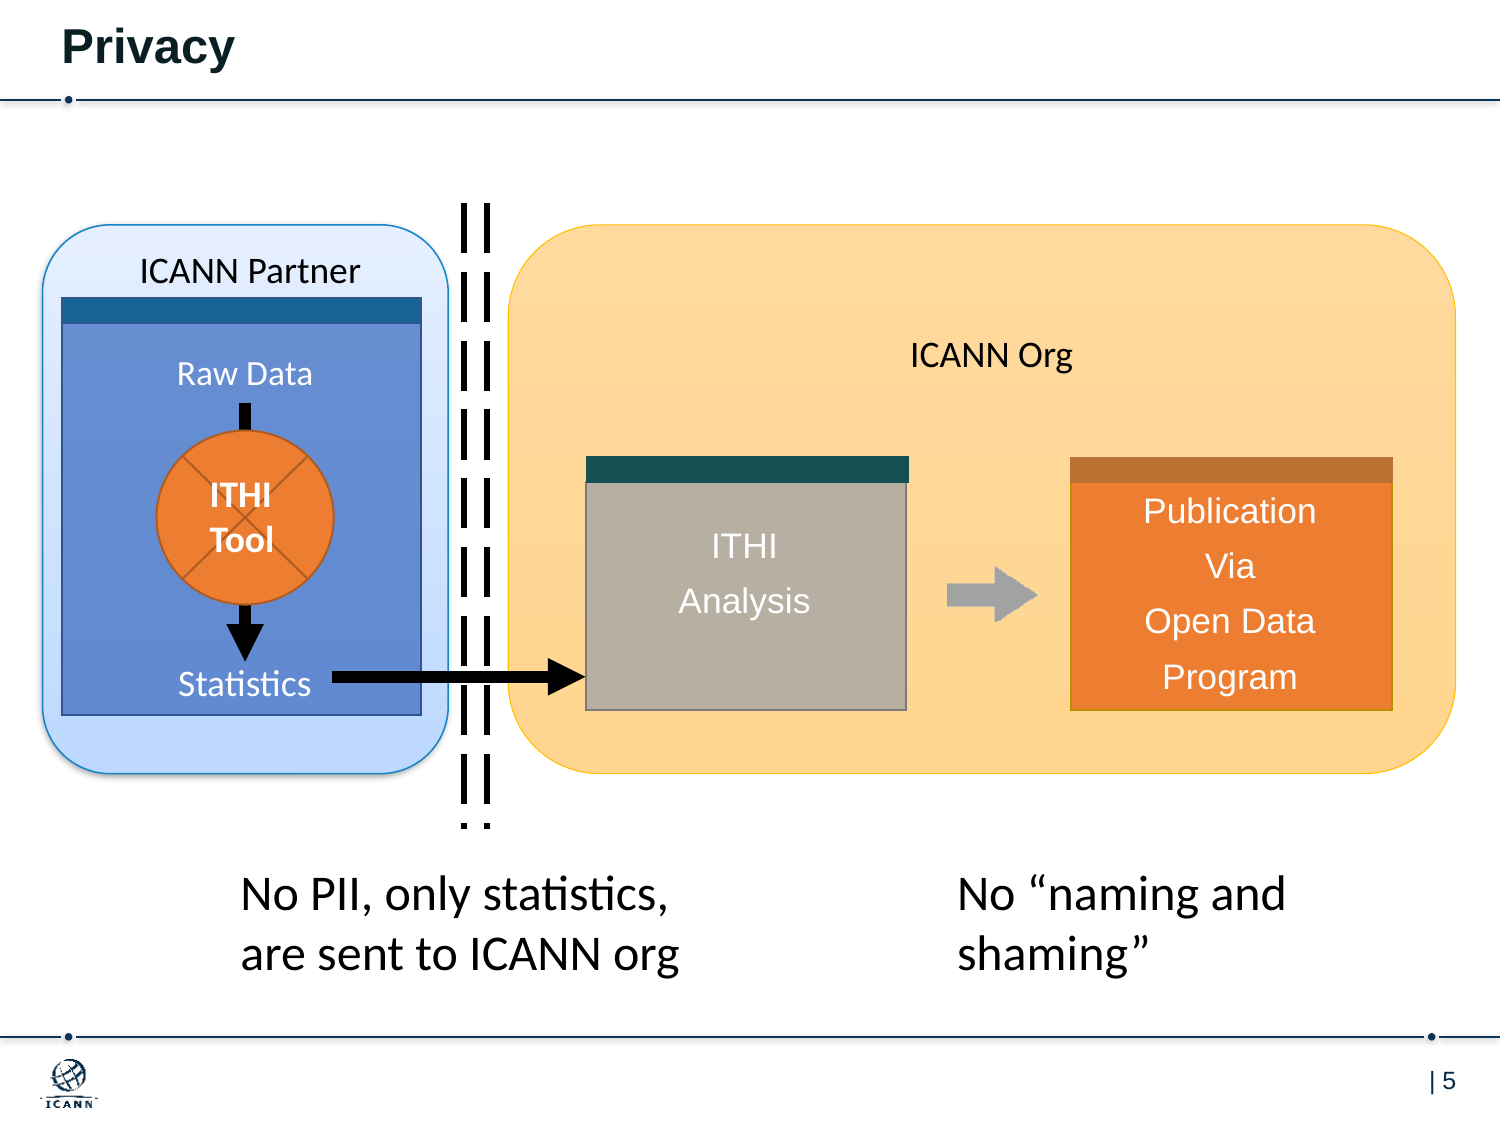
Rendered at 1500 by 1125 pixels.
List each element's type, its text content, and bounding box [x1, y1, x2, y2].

text_box No PII, only statistics, are sent to ICANN org [225, 852, 695, 988]
text_box [1071, 458, 1392, 466]
text_box ICANN Org [895, 322, 1089, 383]
text_box [41, 224, 449, 775]
text_box [587, 457, 908, 482]
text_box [1070, 467, 1393, 711]
text_box [508, 224, 1456, 774]
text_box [585, 481, 907, 711]
text_box No “naming and shaming” [942, 852, 1331, 988]
picture [38, 1059, 100, 1108]
text_box ICANN Partner [124, 238, 377, 298]
title Privacy [61, 7, 1376, 82]
picture [947, 565, 1037, 622]
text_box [61, 322, 422, 716]
text_box [62, 298, 421, 322]
